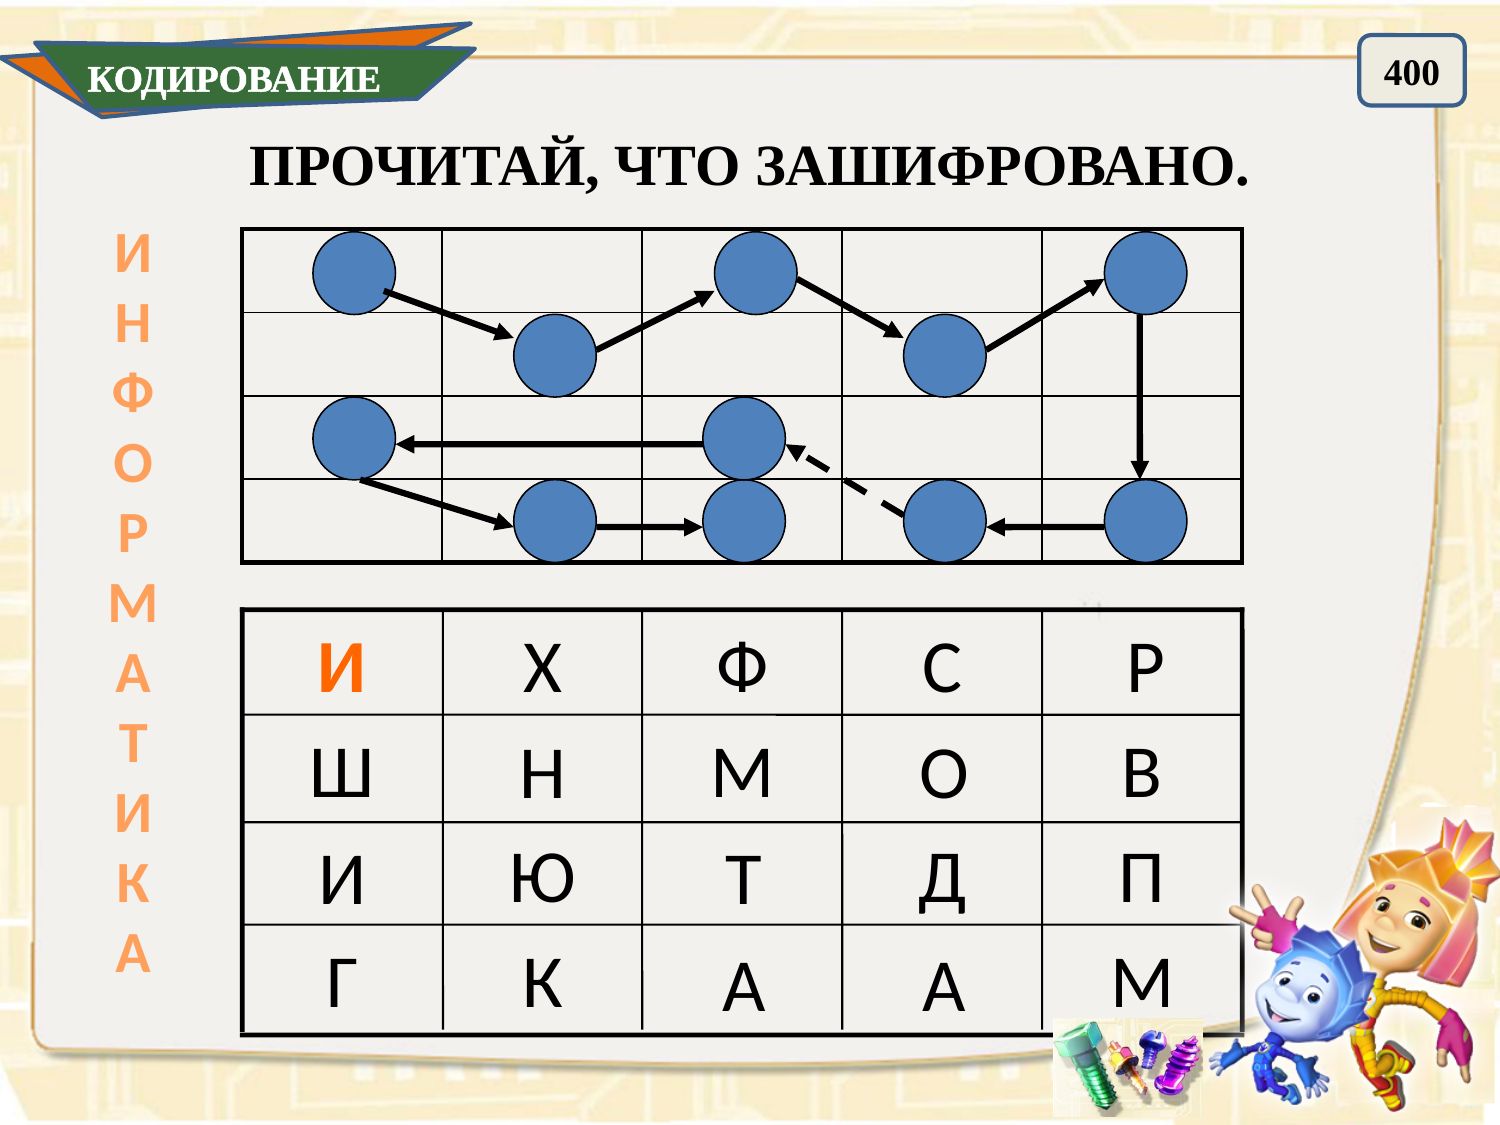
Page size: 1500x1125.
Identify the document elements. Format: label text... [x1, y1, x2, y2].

table_cell [1157, 480, 1240, 560]
table_cell [370, 445, 441, 478]
table_header [760, 231, 841, 302]
picture [0, 256, 1500, 1125]
table_cell [843, 313, 1041, 395]
table_cell [1140, 397, 1240, 478]
table_cell [643, 313, 841, 395]
text_box [714, 231, 798, 315]
text_box [513, 479, 597, 563]
table_cell [244, 313, 441, 395]
table_header [371, 294, 439, 312]
table_cell [1043, 528, 1129, 560]
table_header [773, 280, 841, 312]
table_cell [643, 528, 727, 560]
text_box [986, 520, 1105, 534]
table_cell [962, 528, 1041, 560]
title ПРОЧИТАЙ, ЧТО ЗАШИФРОВАНО. [0, 67, 1500, 256]
table_cell [443, 313, 641, 395]
table_cell [843, 397, 1041, 478]
table_cell [643, 397, 735, 444]
table_cell [643, 445, 729, 478]
text_box [785, 444, 800, 456]
table_header [643, 231, 751, 312]
table_header [1150, 231, 1240, 312]
table_cell [1043, 397, 1139, 478]
text_box [596, 520, 703, 534]
table_cell [244, 397, 345, 478]
table_cell [754, 480, 841, 560]
table_cell [572, 528, 641, 560]
picture [0, 0, 1500, 67]
table_cell [1043, 480, 1135, 526]
text_box [797, 278, 904, 338]
text_box [986, 278, 1105, 351]
table_cell [753, 397, 841, 478]
text_box [903, 479, 987, 563]
table_cell [843, 480, 934, 560]
table_header [843, 231, 1041, 312]
table_cell [443, 480, 544, 525]
text_box [903, 314, 987, 398]
text_box [1104, 479, 1187, 563]
table_cell [443, 397, 641, 444]
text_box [0, 23, 476, 118]
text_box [241, 609, 1246, 1036]
table_cell [363, 397, 441, 444]
text_box [1104, 231, 1187, 315]
text_box [1133, 314, 1147, 480]
text_box [395, 438, 703, 451]
table_cell [443, 445, 641, 478]
text_box И Н Ф О Р М А Т И К А [92, 206, 174, 992]
table_cell [443, 506, 538, 560]
text_box [702, 480, 786, 563]
text_box [312, 231, 396, 315]
table_cell [244, 480, 441, 560]
table_cell [566, 480, 641, 526]
text_box [513, 314, 597, 398]
table_header [1043, 231, 1141, 312]
text_box [312, 397, 396, 480]
table_cell [956, 480, 1041, 527]
text_box [596, 290, 715, 351]
table_header [443, 231, 641, 312]
text_box [360, 479, 514, 530]
table_header [359, 231, 441, 311]
text_box [383, 290, 514, 340]
text_box 400 [1357, 32, 1467, 108]
table_header [244, 231, 350, 312]
table_cell [643, 480, 734, 527]
text_box [702, 397, 786, 480]
table_cell [1140, 313, 1240, 395]
table_cell [1043, 313, 1139, 395]
